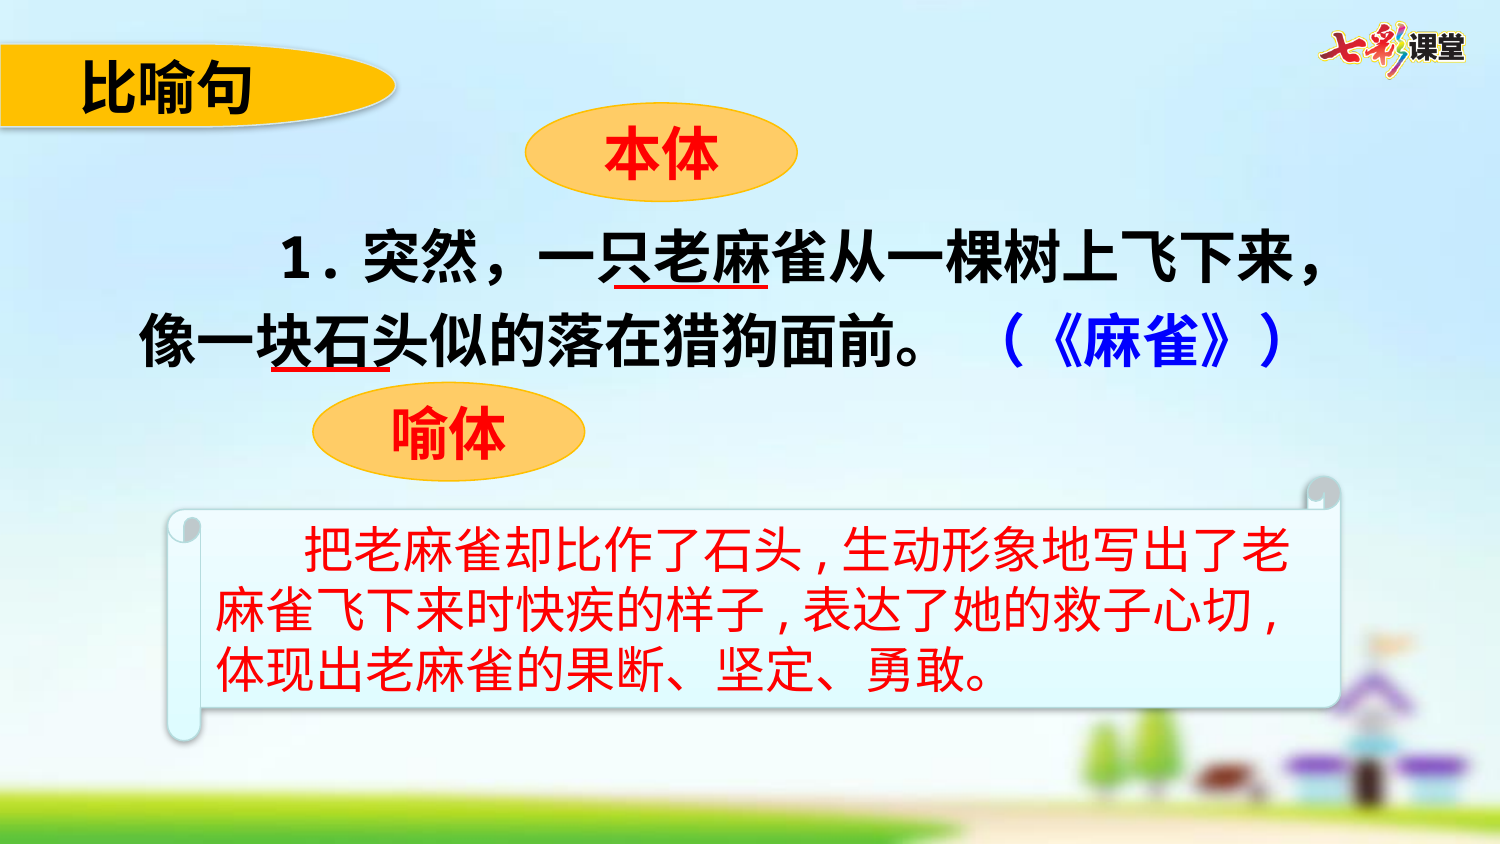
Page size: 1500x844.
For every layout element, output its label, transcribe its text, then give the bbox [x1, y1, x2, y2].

text_box 把老麻雀却比作了石头,生动形象地写出了老麻雀飞下来时快疾的样子,表达了她的救子心切,体现出老麻雀的果断、坚定、勇敢。 [166, 475, 1342, 742]
text_box 喻体 [310, 380, 587, 483]
picture [0, 0, 1500, 844]
text_box 1.突然，一只老麻雀从一棵树上飞下来，像一块石头似的落在猎狗面前。 （《麻雀》） [123, 198, 1418, 382]
text_box 本体 [523, 100, 800, 204]
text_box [0, 43, 396, 128]
